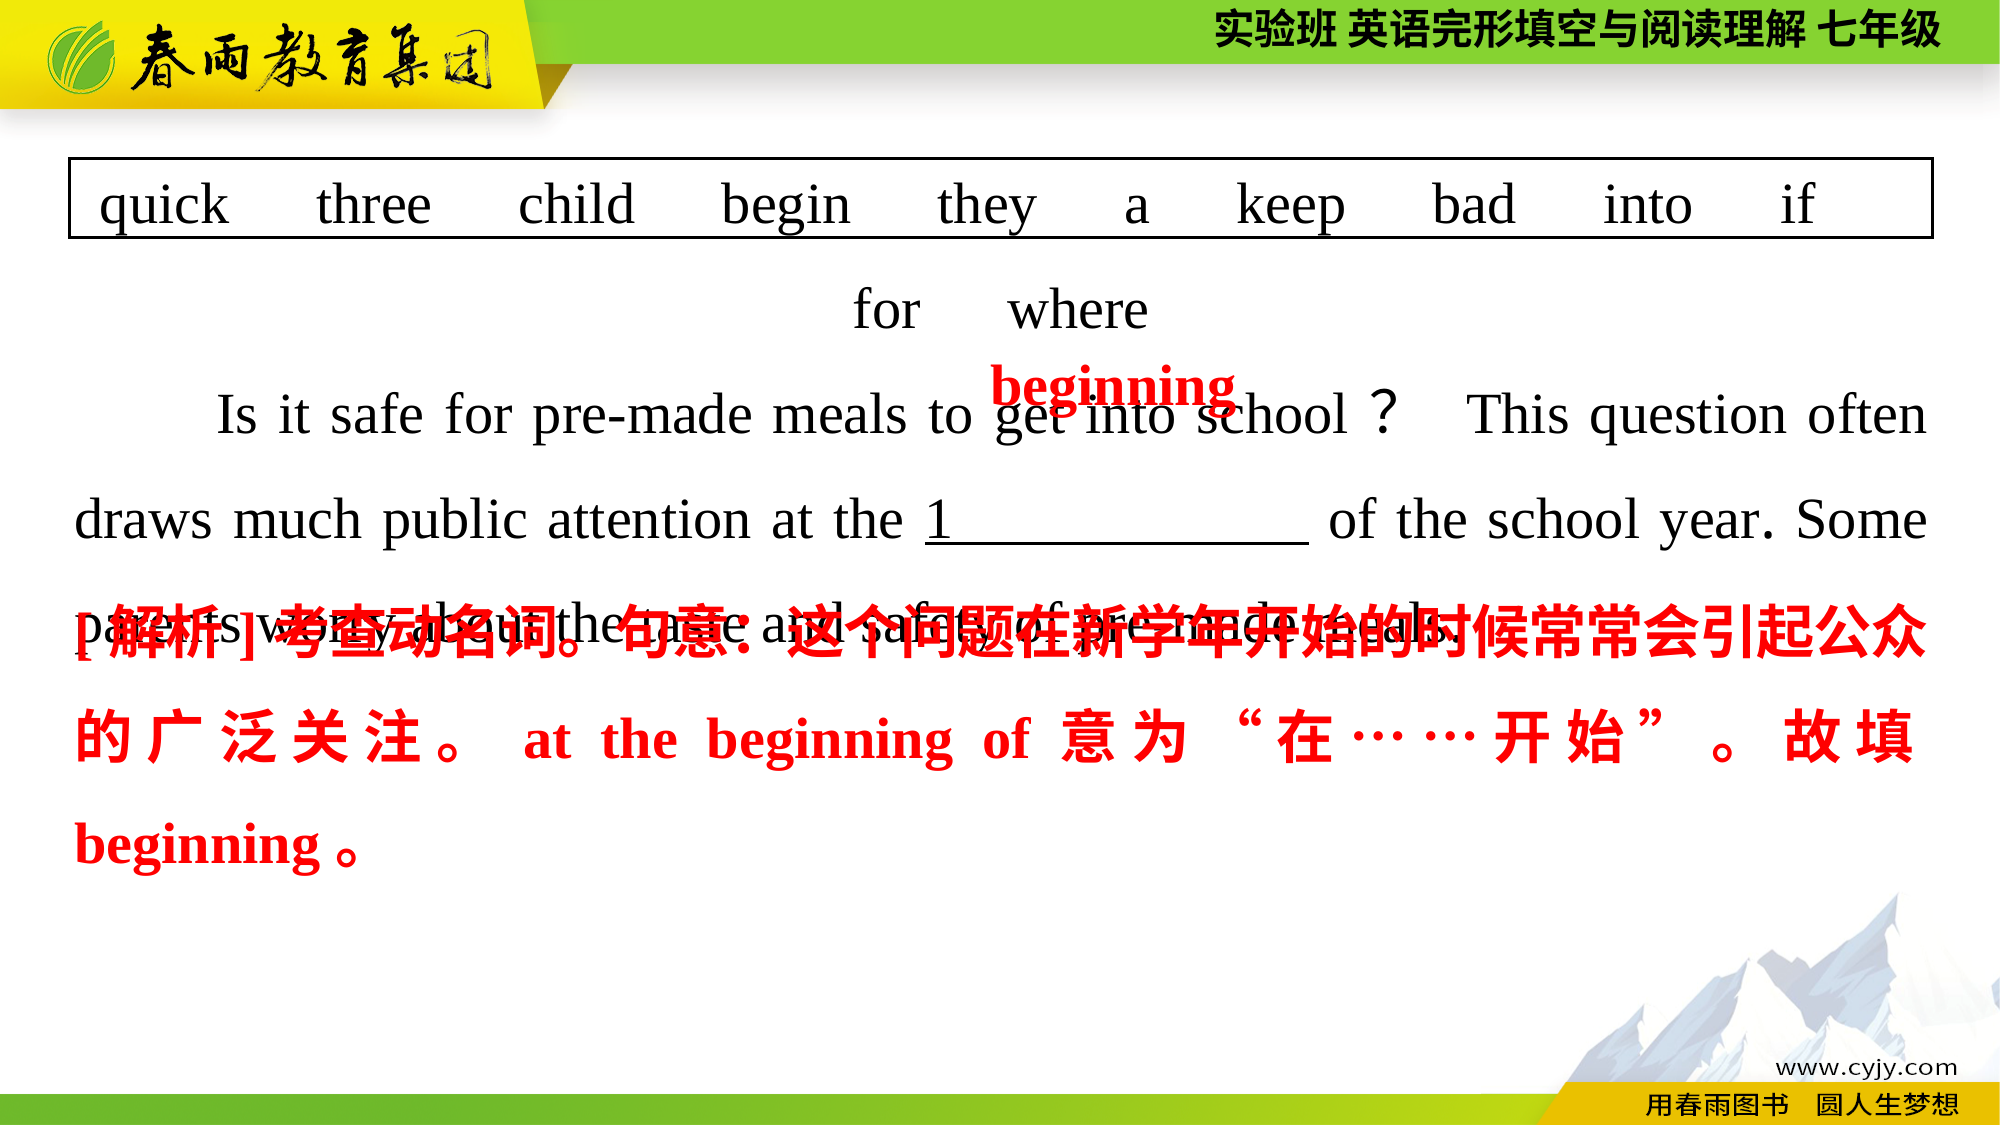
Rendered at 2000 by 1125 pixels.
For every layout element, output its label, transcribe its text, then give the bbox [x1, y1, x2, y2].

picture [0, 0, 2000, 1125]
text_box [解析]考查动名词。句意：这个问题在新学年开始的时候常常会引起公众的广泛关注。at the beginning of意为“在……开始”。故填beginning。 [59, 552, 1944, 883]
list quick three child begin they a keep bad into if for where Is it safe for pre-made meals to get into school？ This question often draws much public attention at the 1 of the school year. Some parents worry about the taste and safety of pre-made meals. [59, 122, 1944, 552]
text_box [69, 158, 1933, 238]
text_box beginning [975, 340, 1252, 425]
